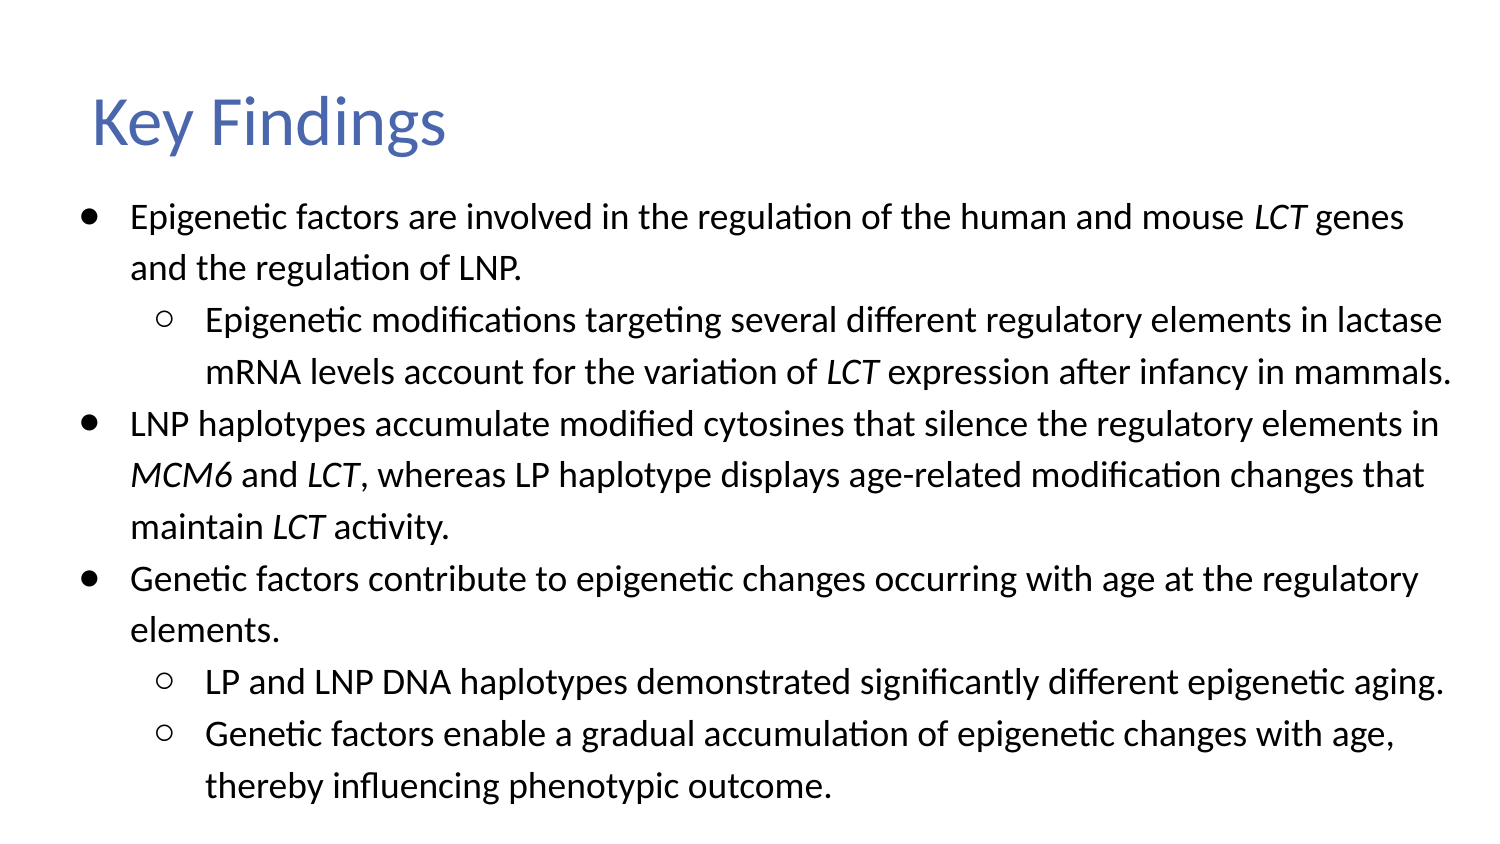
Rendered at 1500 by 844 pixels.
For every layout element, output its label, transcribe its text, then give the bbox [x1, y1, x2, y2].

list Epigenetic factors are involved in the regulation of the human and mouse LCT genes and the regulation of LNP. Epigenetic modifications targeting several different regulatory elements in lactase mRNA levels account for the variation of LCT expression after infancy in mammals. LNP haplotypes accumulate modified cytosines that silence the regulatory elements in MCM6 and LCT, whereas LP haplotype displays age-related modification changes that maintain LCT activity. Genetic factors contribute to epigenetic changes occurring with age at the regulatory elements. LP and LNP DNA haplotypes demonstrated significantly different epigenetic aging. Genetic factors enable a gradual accumulation of epigenetic changes with age, thereby influencing phenotypic outcome. [43, 179, 1467, 844]
title Key Findings [80, 61, 1407, 179]
